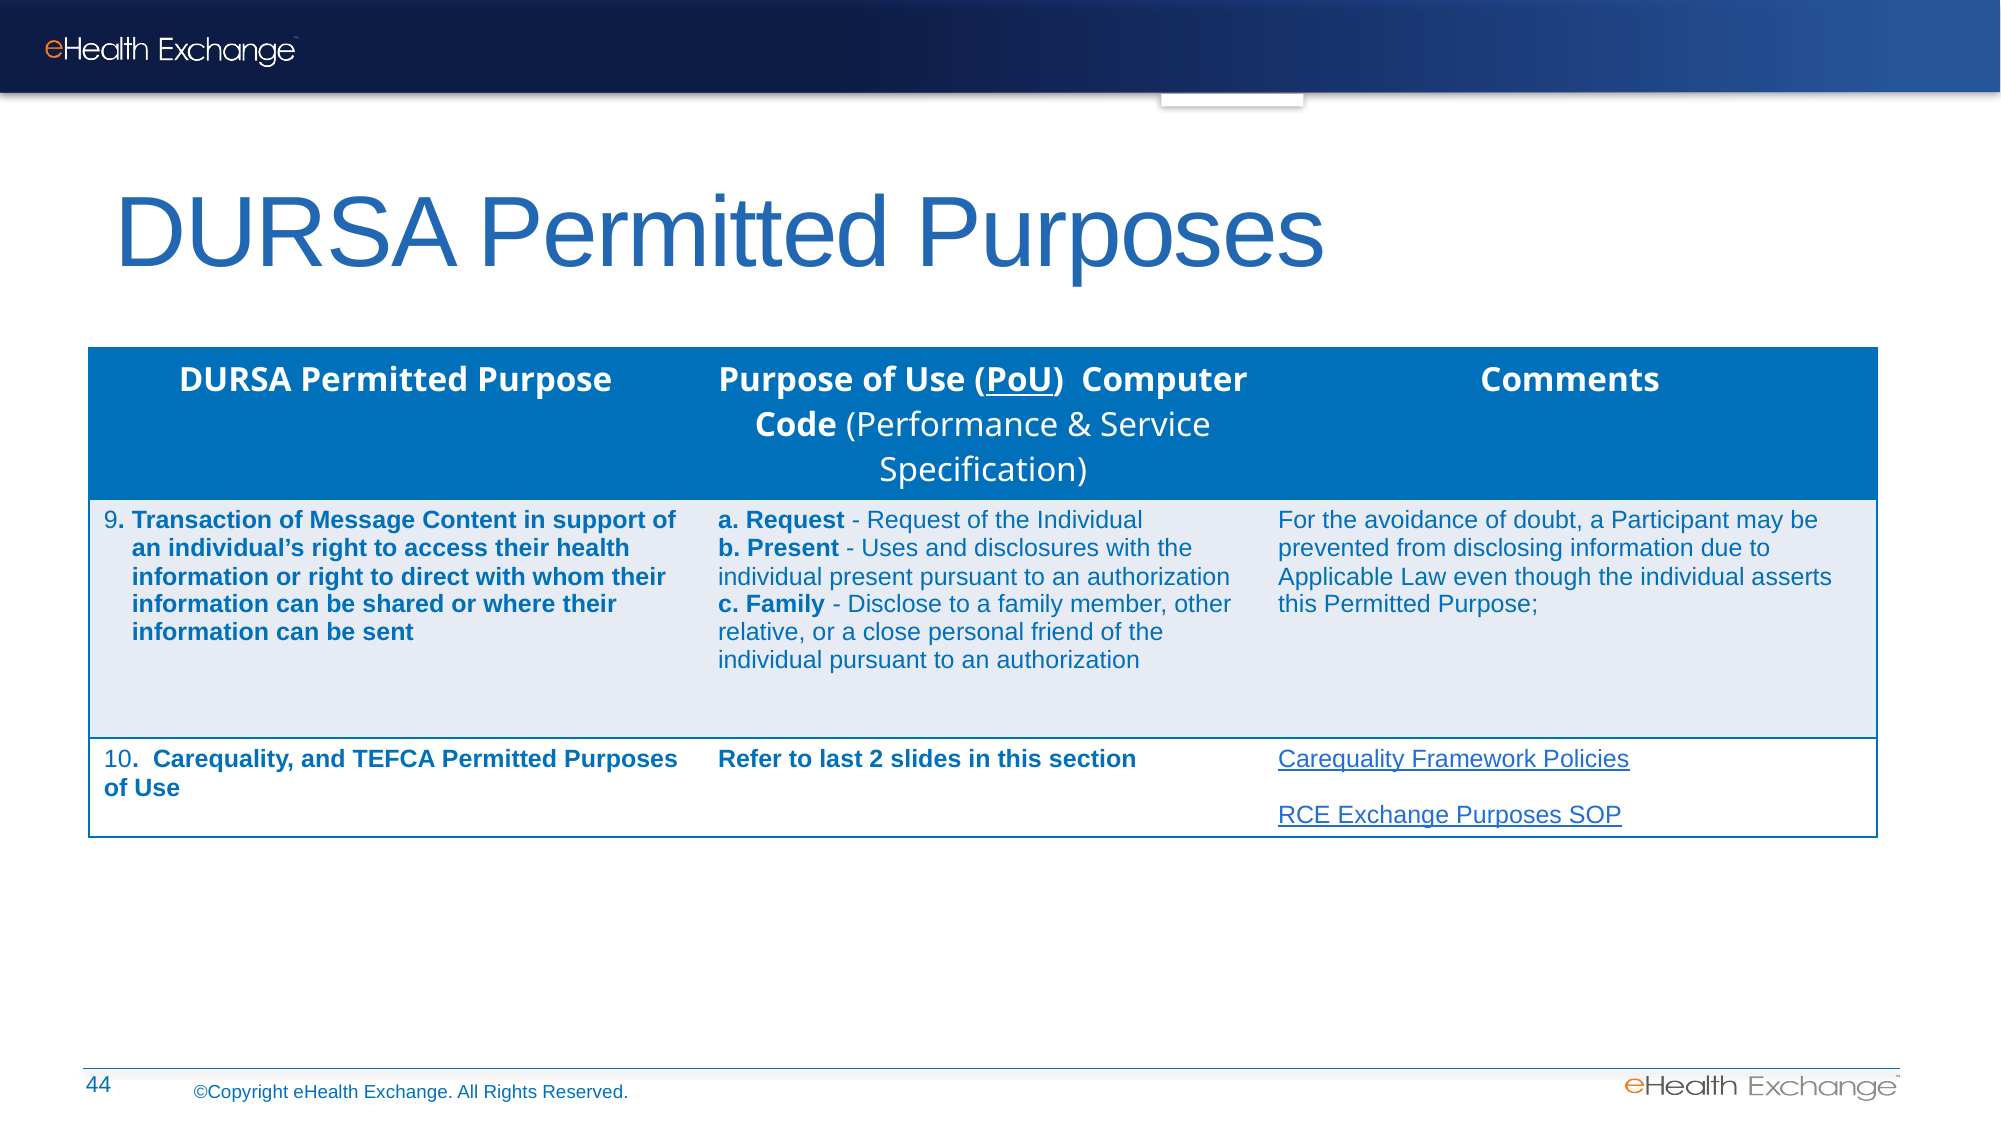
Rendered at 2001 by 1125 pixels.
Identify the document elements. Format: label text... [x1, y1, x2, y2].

table_header DURSA Permitted Purpose [90, 349, 703, 498]
table_cell Refer to last 2 slides in this section [703, 739, 1263, 836]
picture [15, 21, 316, 82]
table_header Purpose of Use (PoU) Computer Code (Performance & Service Specification) [703, 349, 1263, 498]
table_cell a. Request - Request of the Individual b. Present - Uses and disclosures with the individual present pursuant to an authorization c. Family - Disclose to a family member, other relative, or a close personal friend of the individual pursuant to an authorization [703, 500, 1263, 737]
table_header Comments [1263, 349, 1876, 498]
table_cell 9. Transaction of Message Content in support of an individual’s right to access their health information or right to direct with whom their information can be shared or where their information can be sent [90, 500, 703, 737]
footer ©Copyright eHealth Exchange. All Rights Reserved. [178, 1057, 1087, 1125]
text_box 44 [71, 1061, 178, 1105]
picture [1625, 1075, 1900, 1101]
table_cell Carequality Framework Policies RCE Exchange Purposes SOP [1263, 739, 1876, 836]
table_cell 10. Carequality, and TEFCA Permitted Purposes of Use [90, 739, 703, 836]
table_cell For the avoidance of doubt, a Participant may be prevented from disclosing information due to Applicable Law even though the individual asserts this Permitted Purpose; [1263, 500, 1876, 737]
list [0, 324, 1800, 1062]
title DURSA Permitted Purposes [99, 159, 1900, 331]
